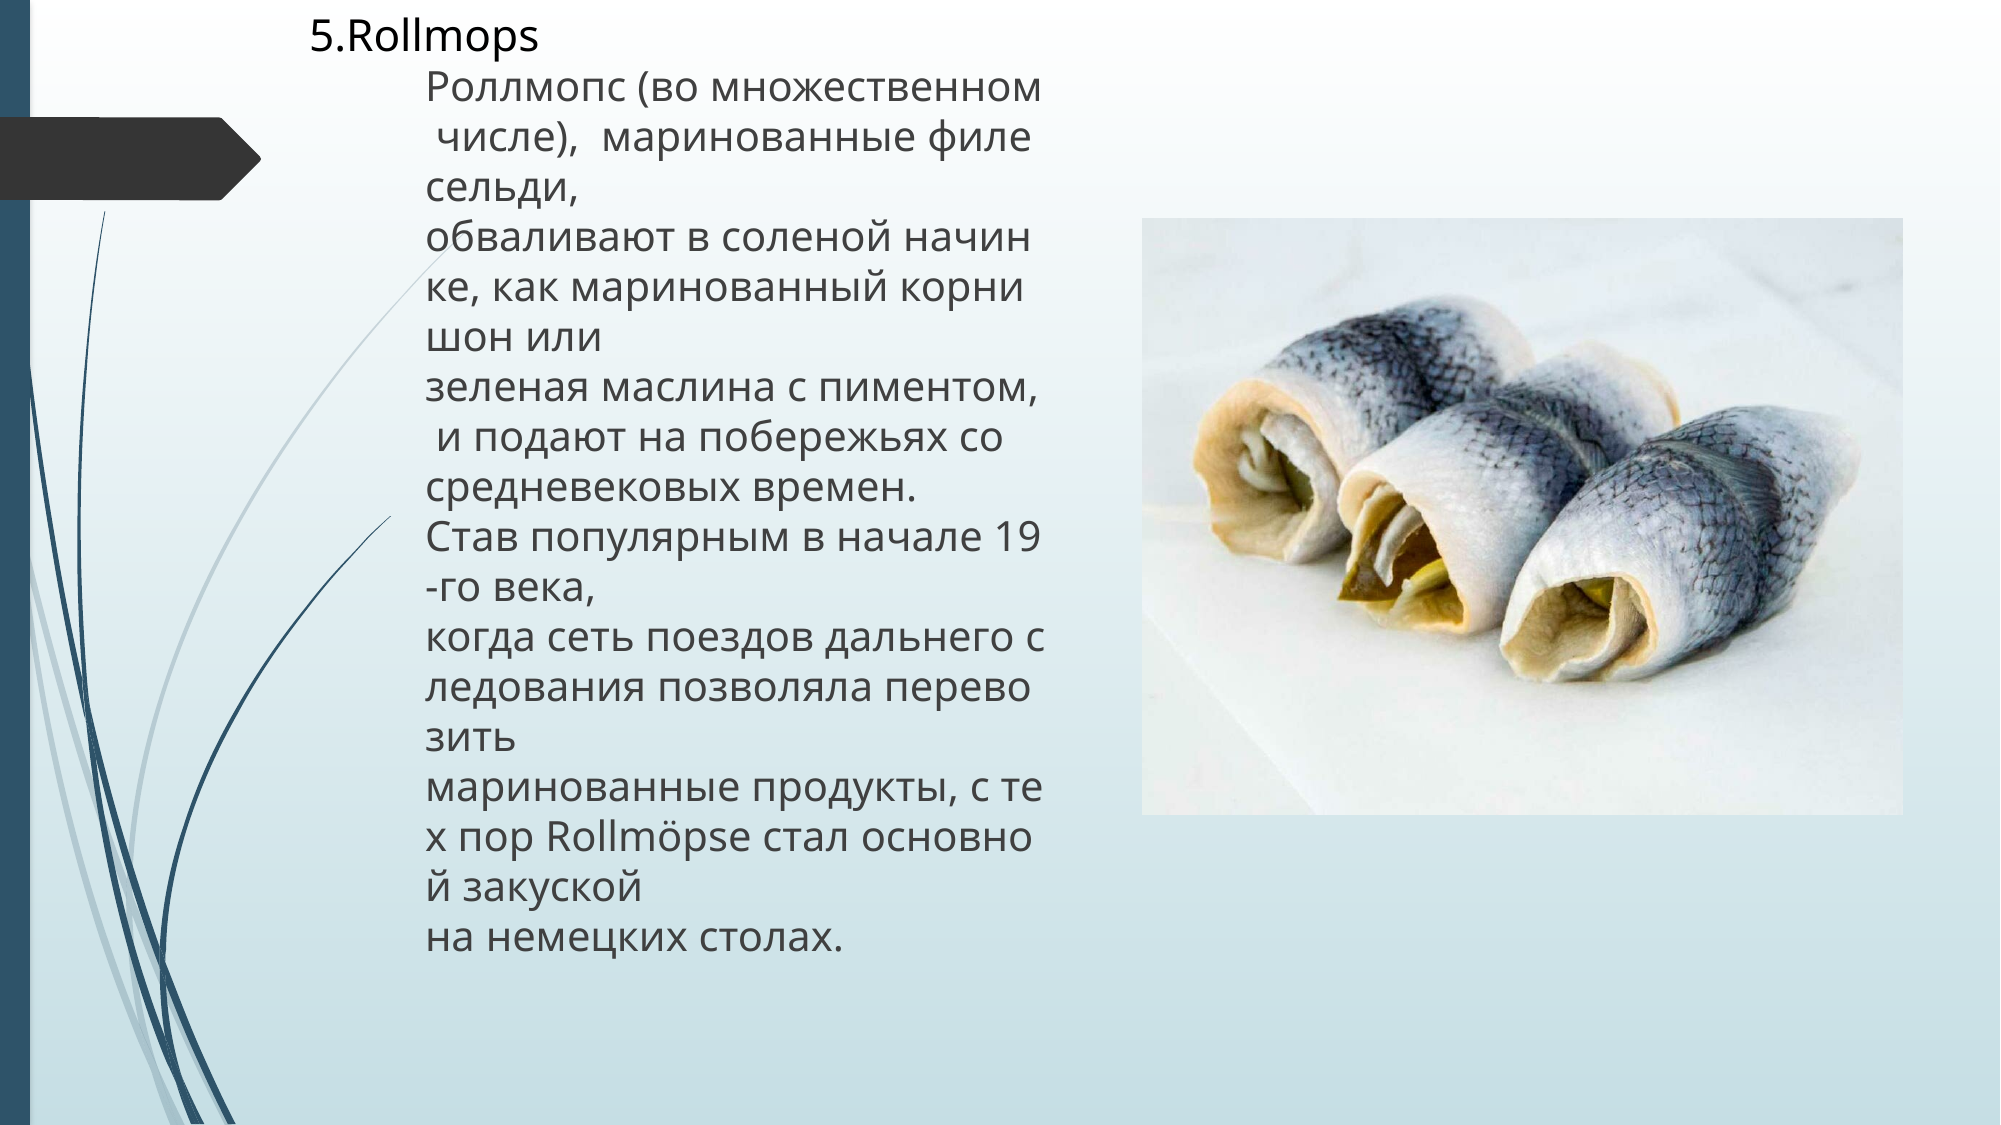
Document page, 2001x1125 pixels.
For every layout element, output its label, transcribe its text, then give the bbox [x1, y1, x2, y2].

title 5.Rollmops [294, 0, 738, 123]
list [1141, 218, 1903, 815]
list Роллмопс (во множественном числе), маринованные филе сельди, обваливают в соленой начинке, как маринованный корнишон или зеленая маслина с пиментом, и подают на побережьях со средневековых времен. Став популярным в начале 19-го века, когда сеть поездов дальнего следования позволяла перевозить маринованные продукты, с тех пор Rollmöpse стал основной закуской на немецких столах. [410, 323, 1065, 968]
